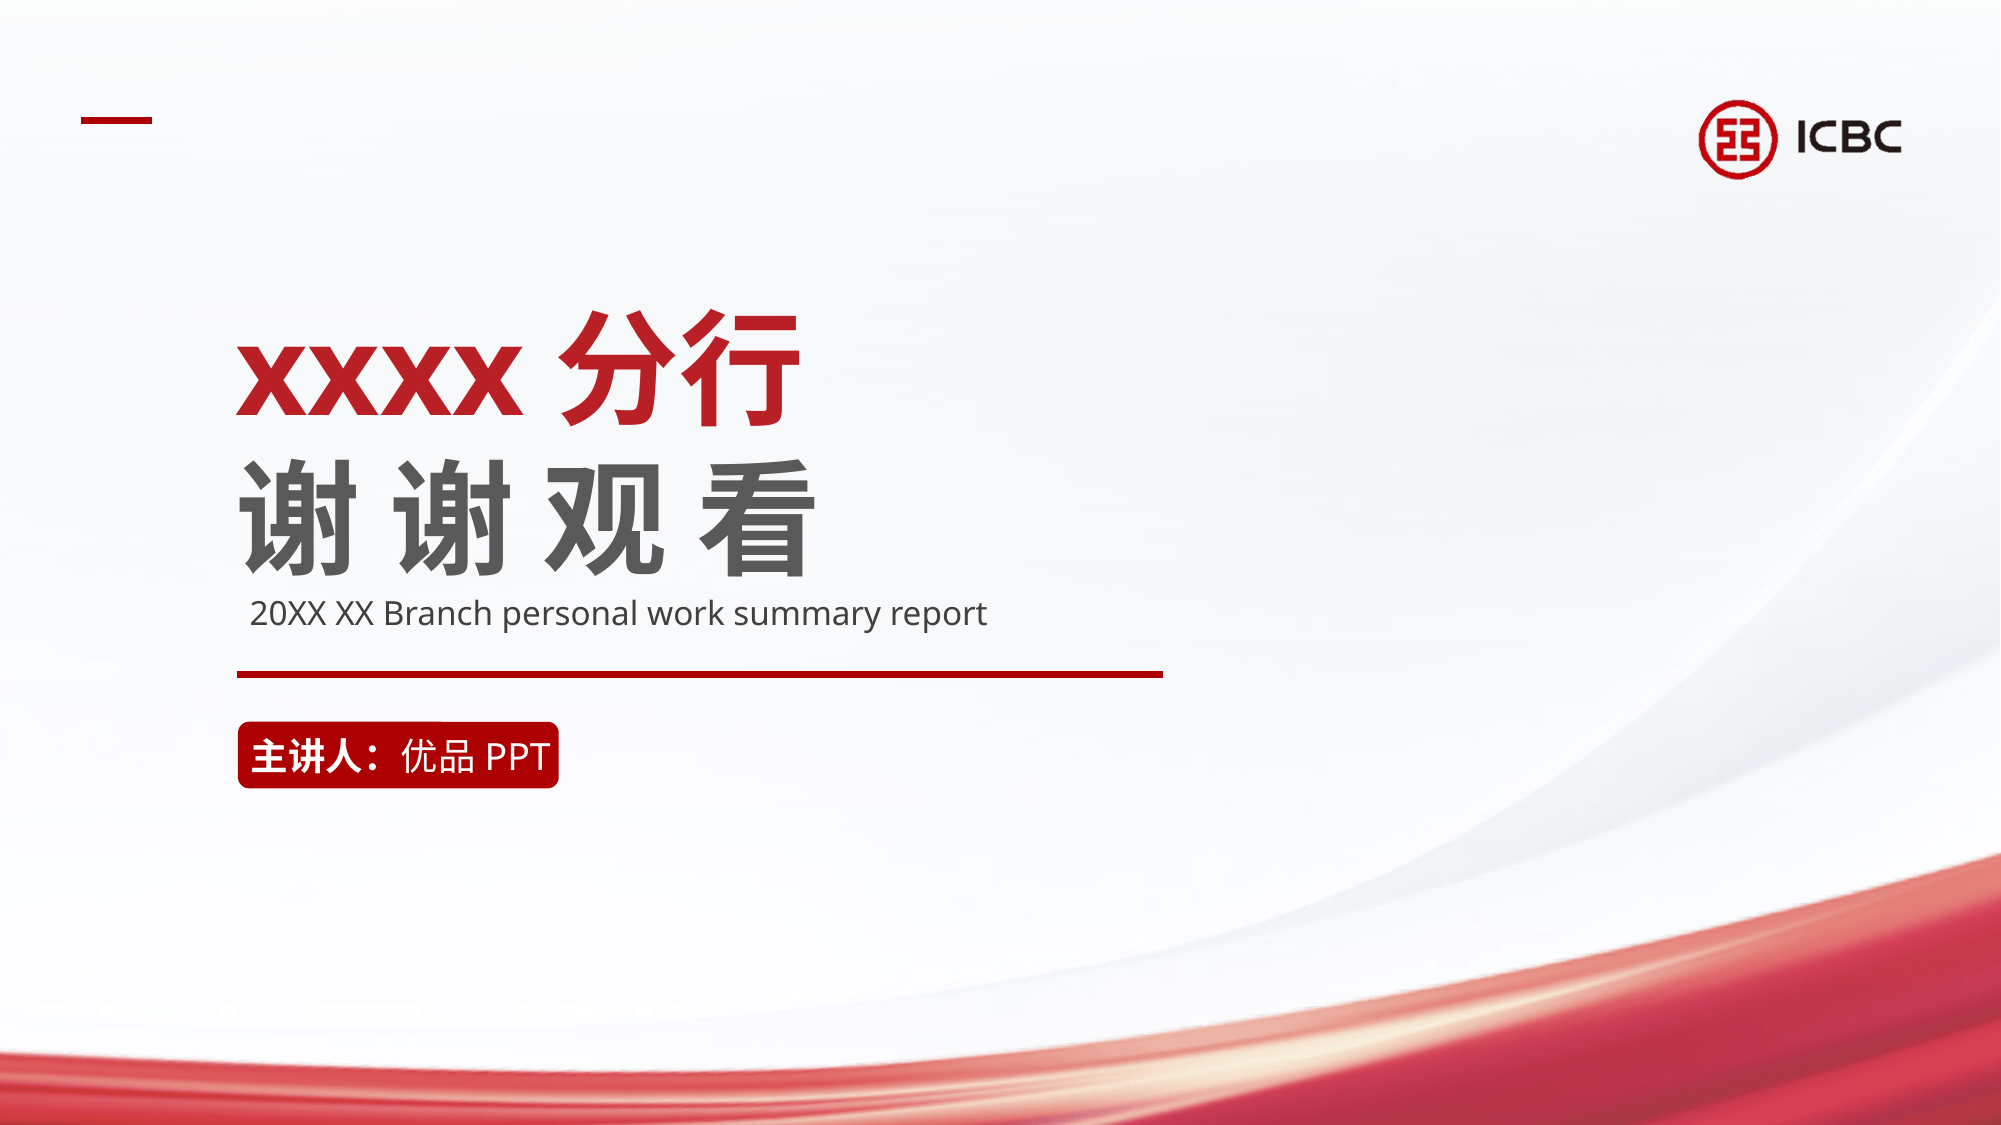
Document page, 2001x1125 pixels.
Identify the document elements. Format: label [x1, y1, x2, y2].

text_box [237, 721, 564, 789]
text_box [1575, 52, 2000, 188]
picture [0, 0, 2001, 1125]
